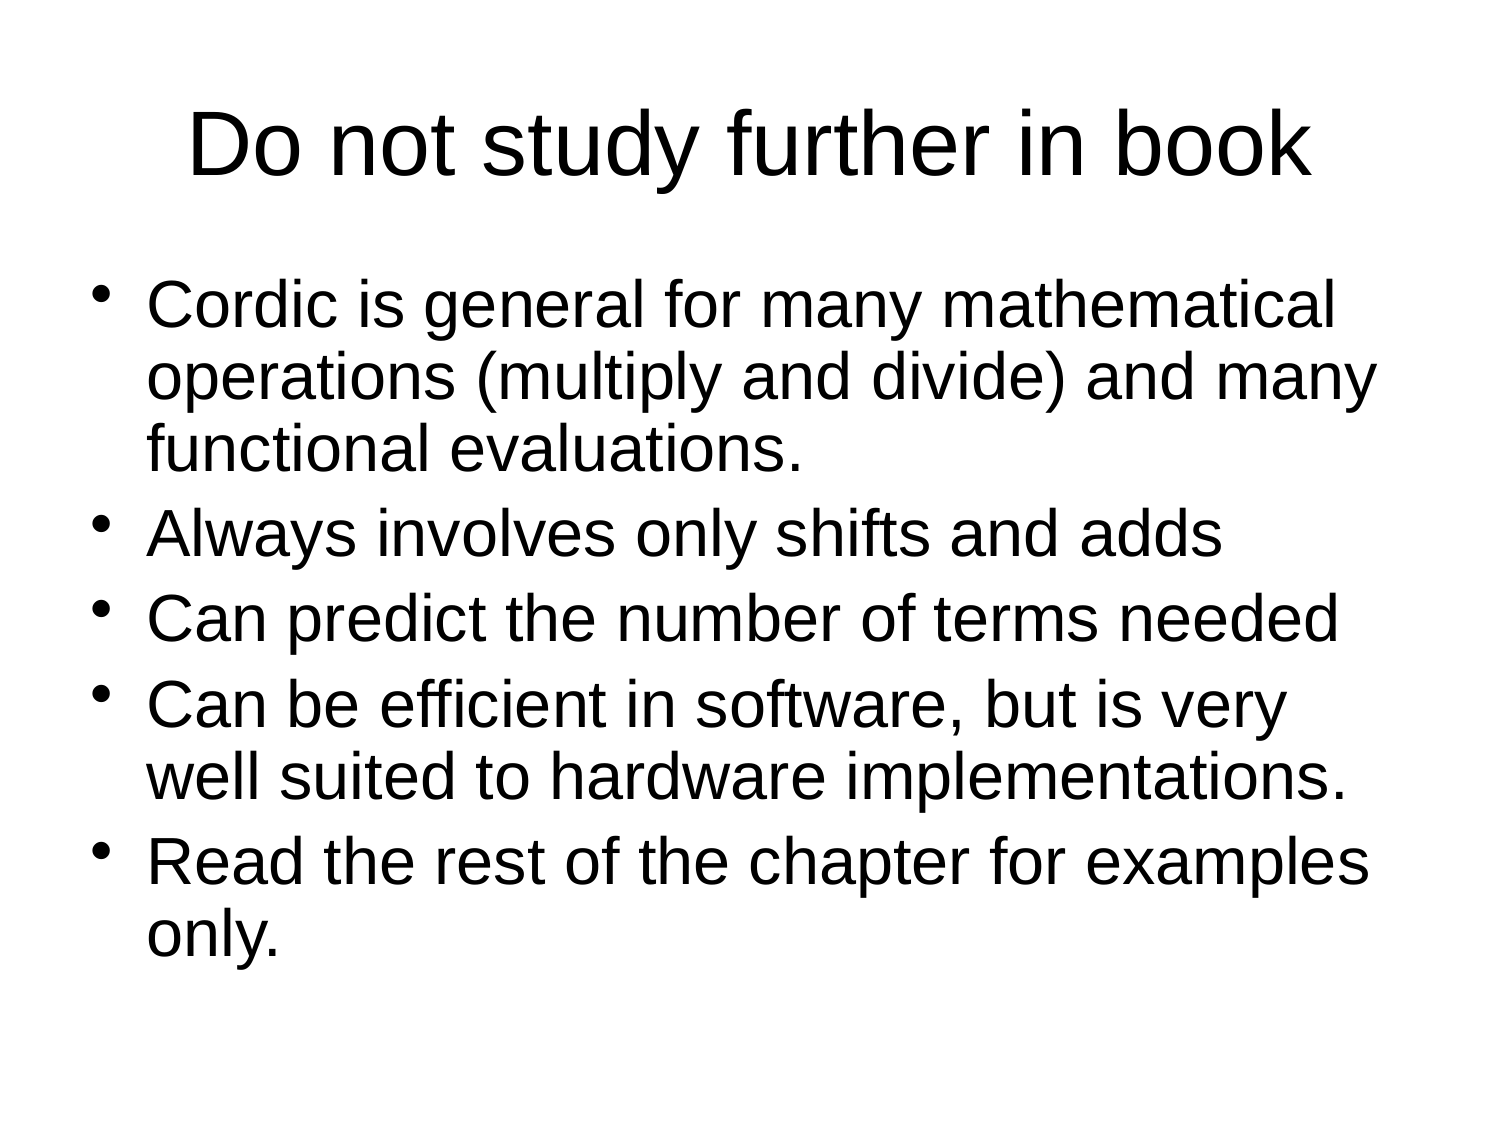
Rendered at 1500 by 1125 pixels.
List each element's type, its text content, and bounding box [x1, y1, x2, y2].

title Do not study further in book [74, 44, 1426, 233]
list Cordic is general for many mathematical operations (multiply and divide) and many functional evaluations. Always involves only shifts and adds Can predict the number of terms needed Can be efficient in software, but is very well suited to hardware implementations. Read the rest of the chapter for examples only. [74, 262, 1426, 1006]
